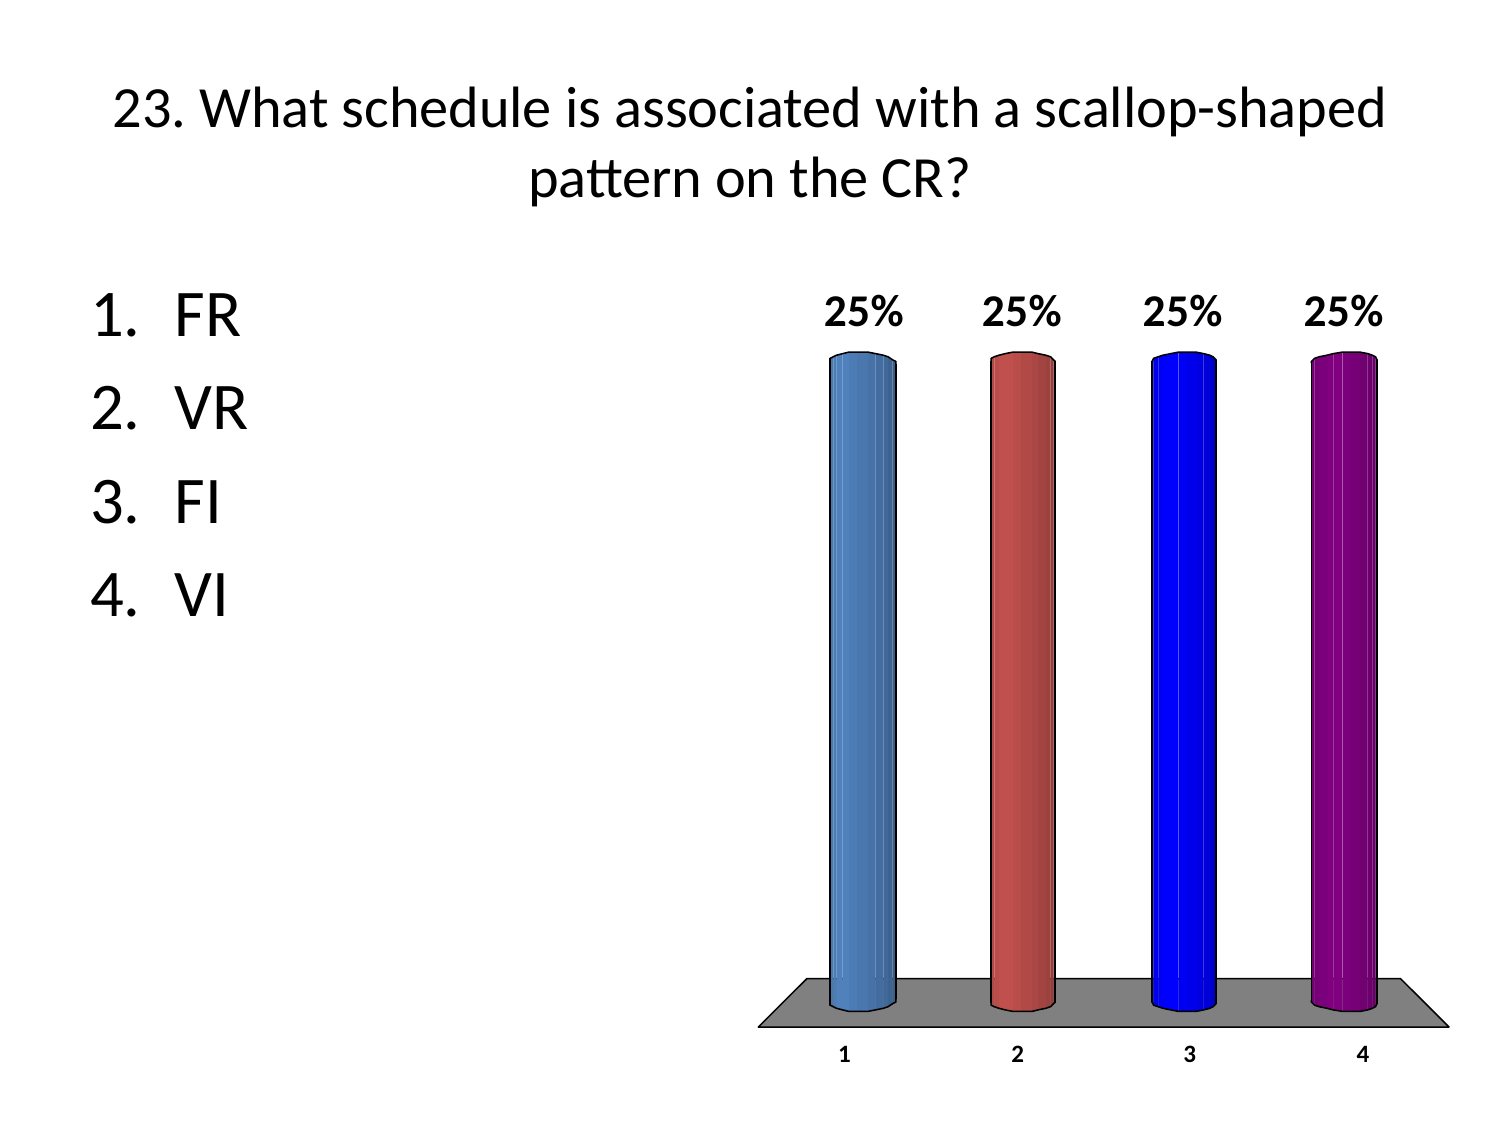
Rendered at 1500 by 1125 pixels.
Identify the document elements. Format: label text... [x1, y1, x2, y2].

title 23. What schedule is associated with a scallop-shaped pattern on the CR? [75, 45, 1425, 233]
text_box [739, 270, 1490, 1115]
list FR VR FI VI [75, 262, 750, 1005]
